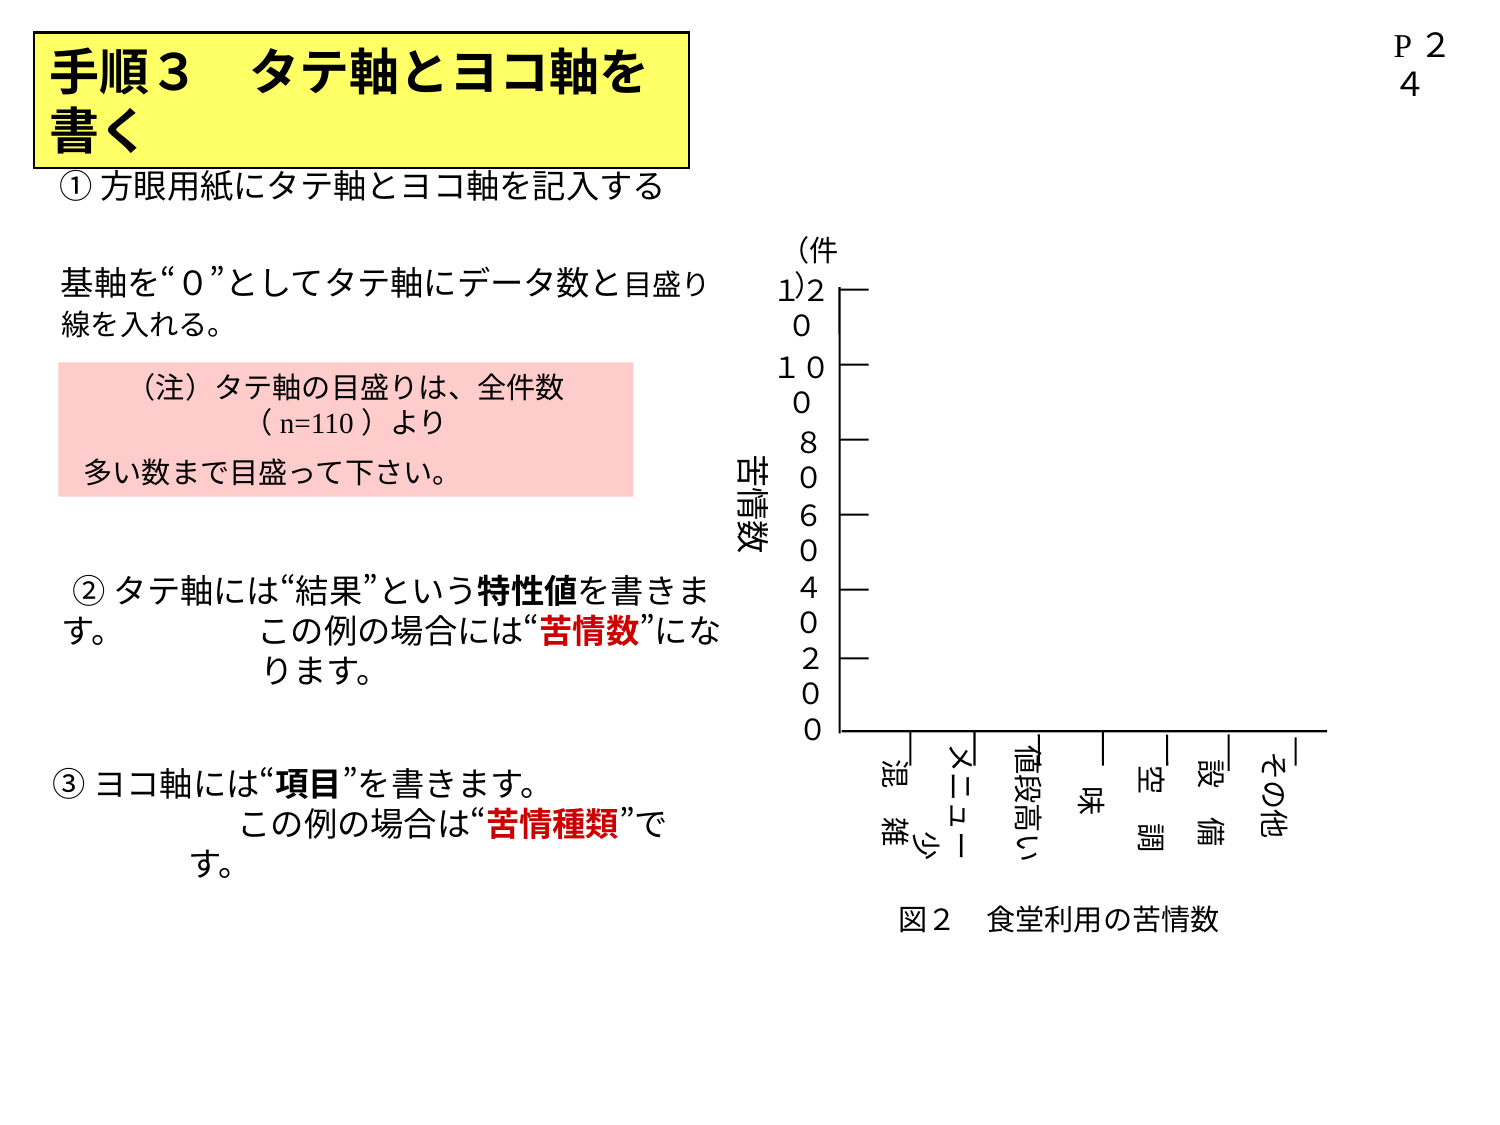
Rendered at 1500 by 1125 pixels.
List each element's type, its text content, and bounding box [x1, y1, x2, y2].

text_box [38, 254, 869, 708]
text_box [33, 158, 1328, 734]
text_box 手順３ タテ軸とヨコ軸を書く [34, 32, 690, 156]
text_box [37, 710, 1301, 944]
text_box P２４ [1378, 16, 1500, 111]
